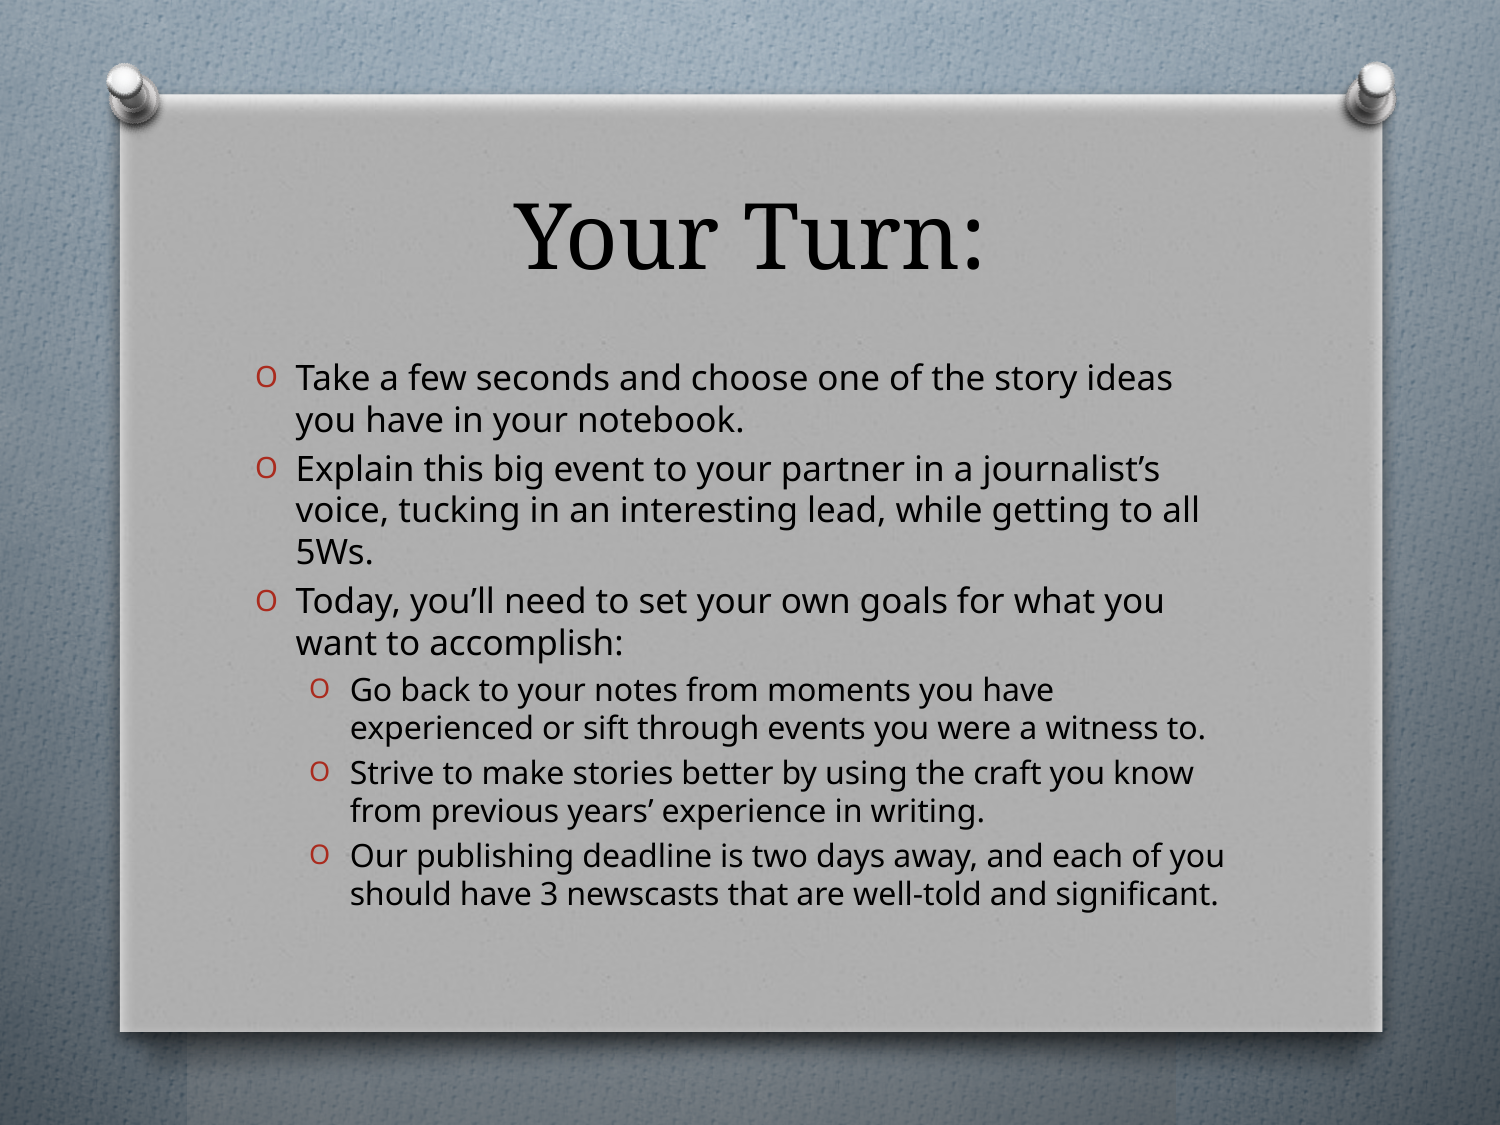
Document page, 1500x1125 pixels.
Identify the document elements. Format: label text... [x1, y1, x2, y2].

title Your Turn: [179, 134, 1323, 332]
list Take a few seconds and choose one of the story ideas you have in your notebook. Explain this big event to your partner in a journalist’s voice, tucking in an interesting lead, while getting to all 5Ws. Today, you’ll need to set your own goals for what you want to accomplish: Go back to your notes from moments you have experienced or sift through events you were a witness to. Strive to make stories better by using the craft you know from previous years’ experience in writing. Our publishing deadline is two days away, and each of you should have 3 newscasts that are well-told and significant. [240, 347, 1257, 939]
picture [75, 29, 198, 153]
picture [1317, 35, 1439, 156]
